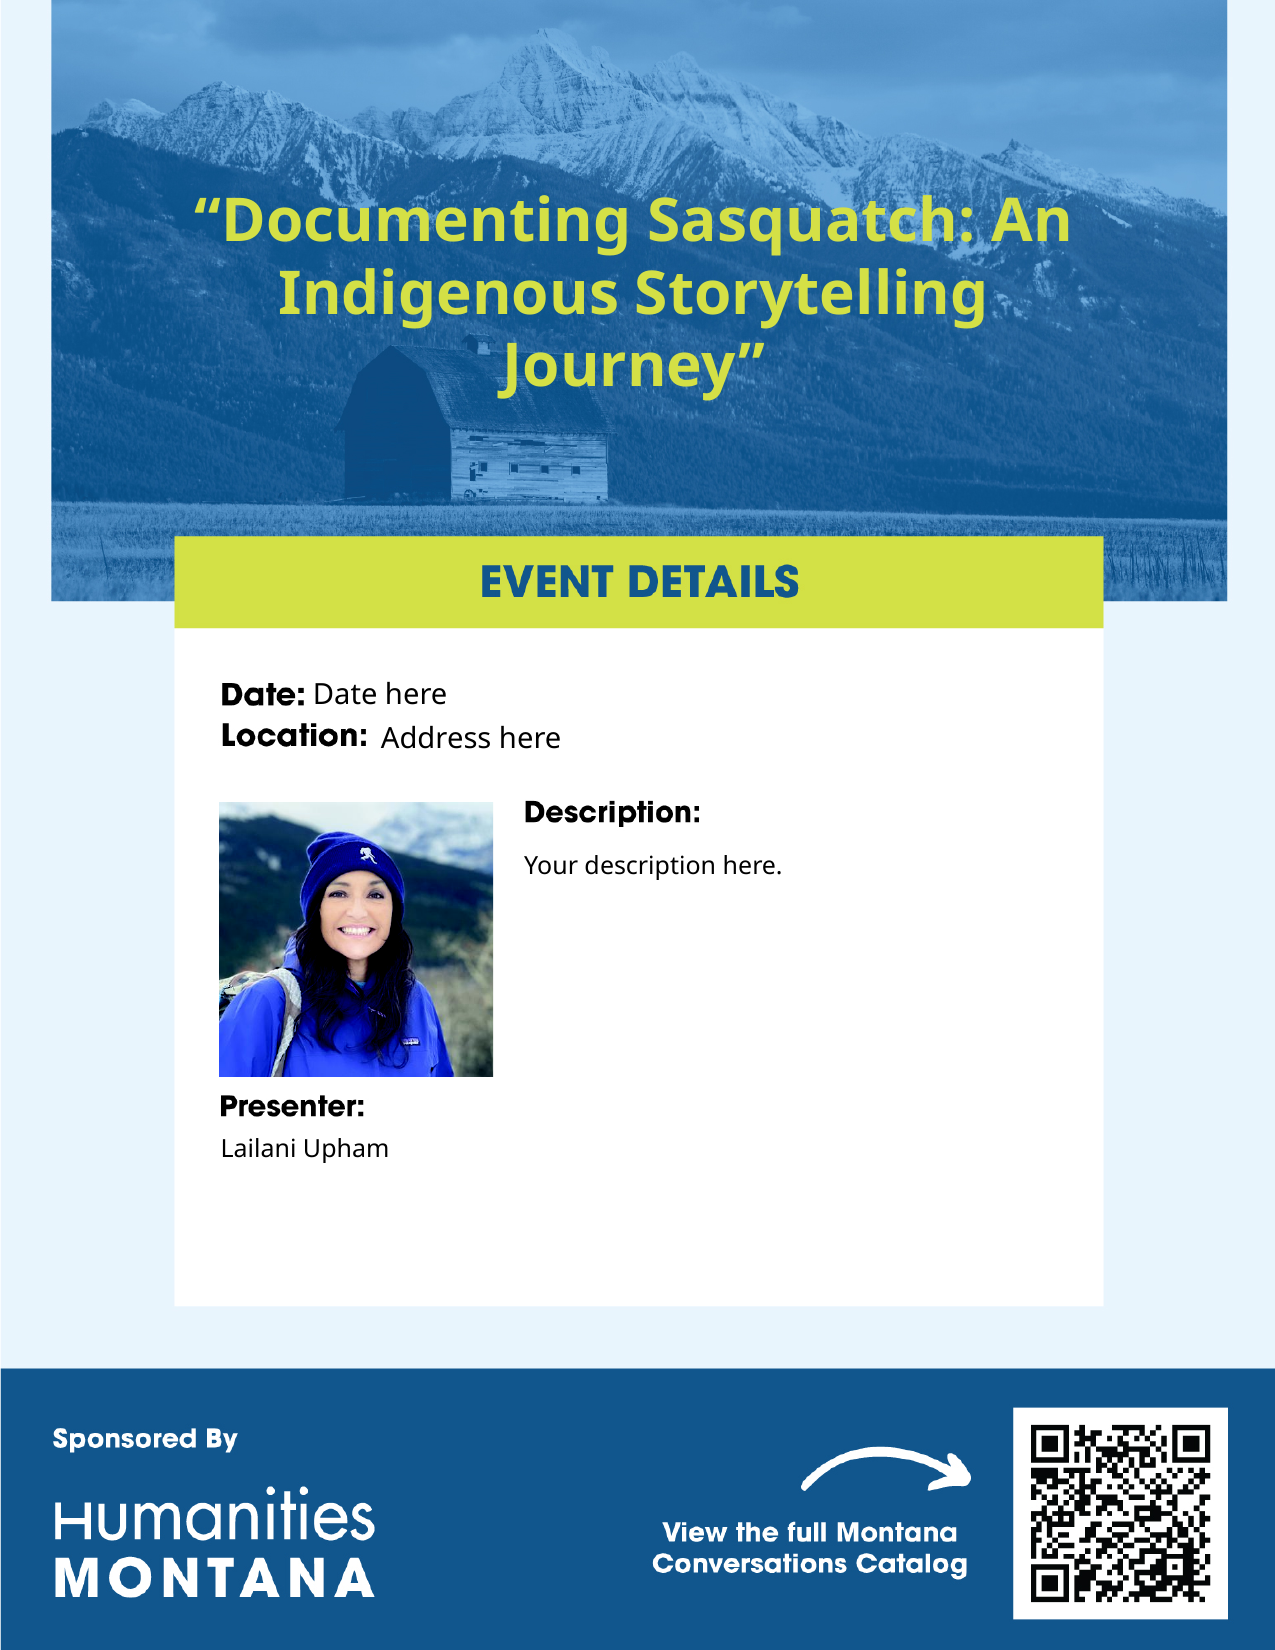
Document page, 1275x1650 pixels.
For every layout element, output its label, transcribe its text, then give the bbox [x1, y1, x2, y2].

text_box Lailani Upham [205, 1117, 480, 1178]
text_box “Documenting Sasquatch: An Indigenous Storytelling Journey” [169, 166, 1099, 414]
picture [0, 0, 1275, 1650]
text_box [169, 132, 1099, 166]
text_box Your description here. [509, 834, 1033, 895]
text_box [159, 166, 169, 233]
text_box Address here [365, 704, 1233, 770]
text_box Date here [297, 660, 932, 726]
